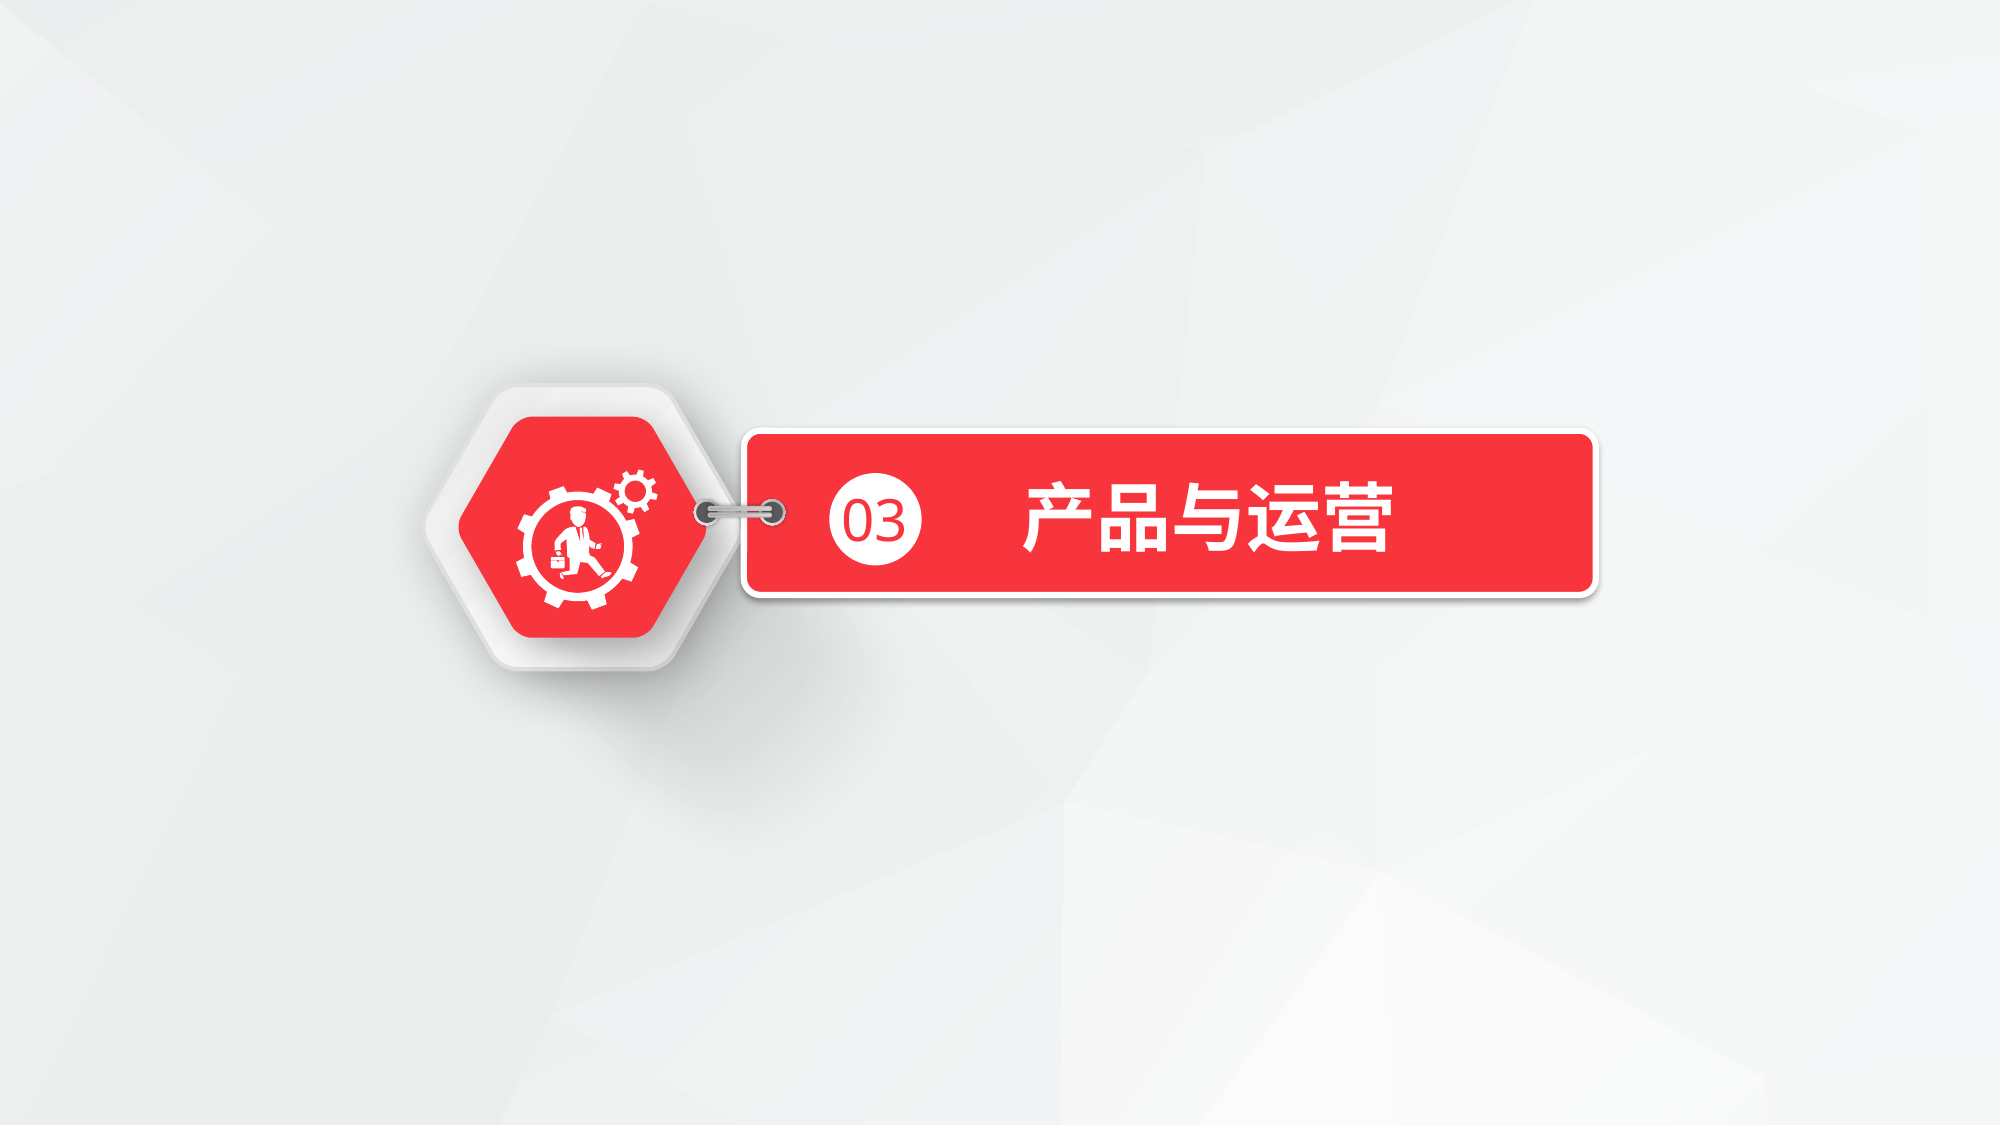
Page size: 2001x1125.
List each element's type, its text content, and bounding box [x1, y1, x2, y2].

picture [0, 0, 2001, 1125]
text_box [759, 499, 786, 526]
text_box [421, 341, 876, 908]
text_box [708, 506, 772, 518]
text_box 产品与运营 [921, 462, 1497, 568]
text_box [825, 472, 925, 566]
text_box [879, 427, 1599, 599]
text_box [693, 499, 720, 526]
